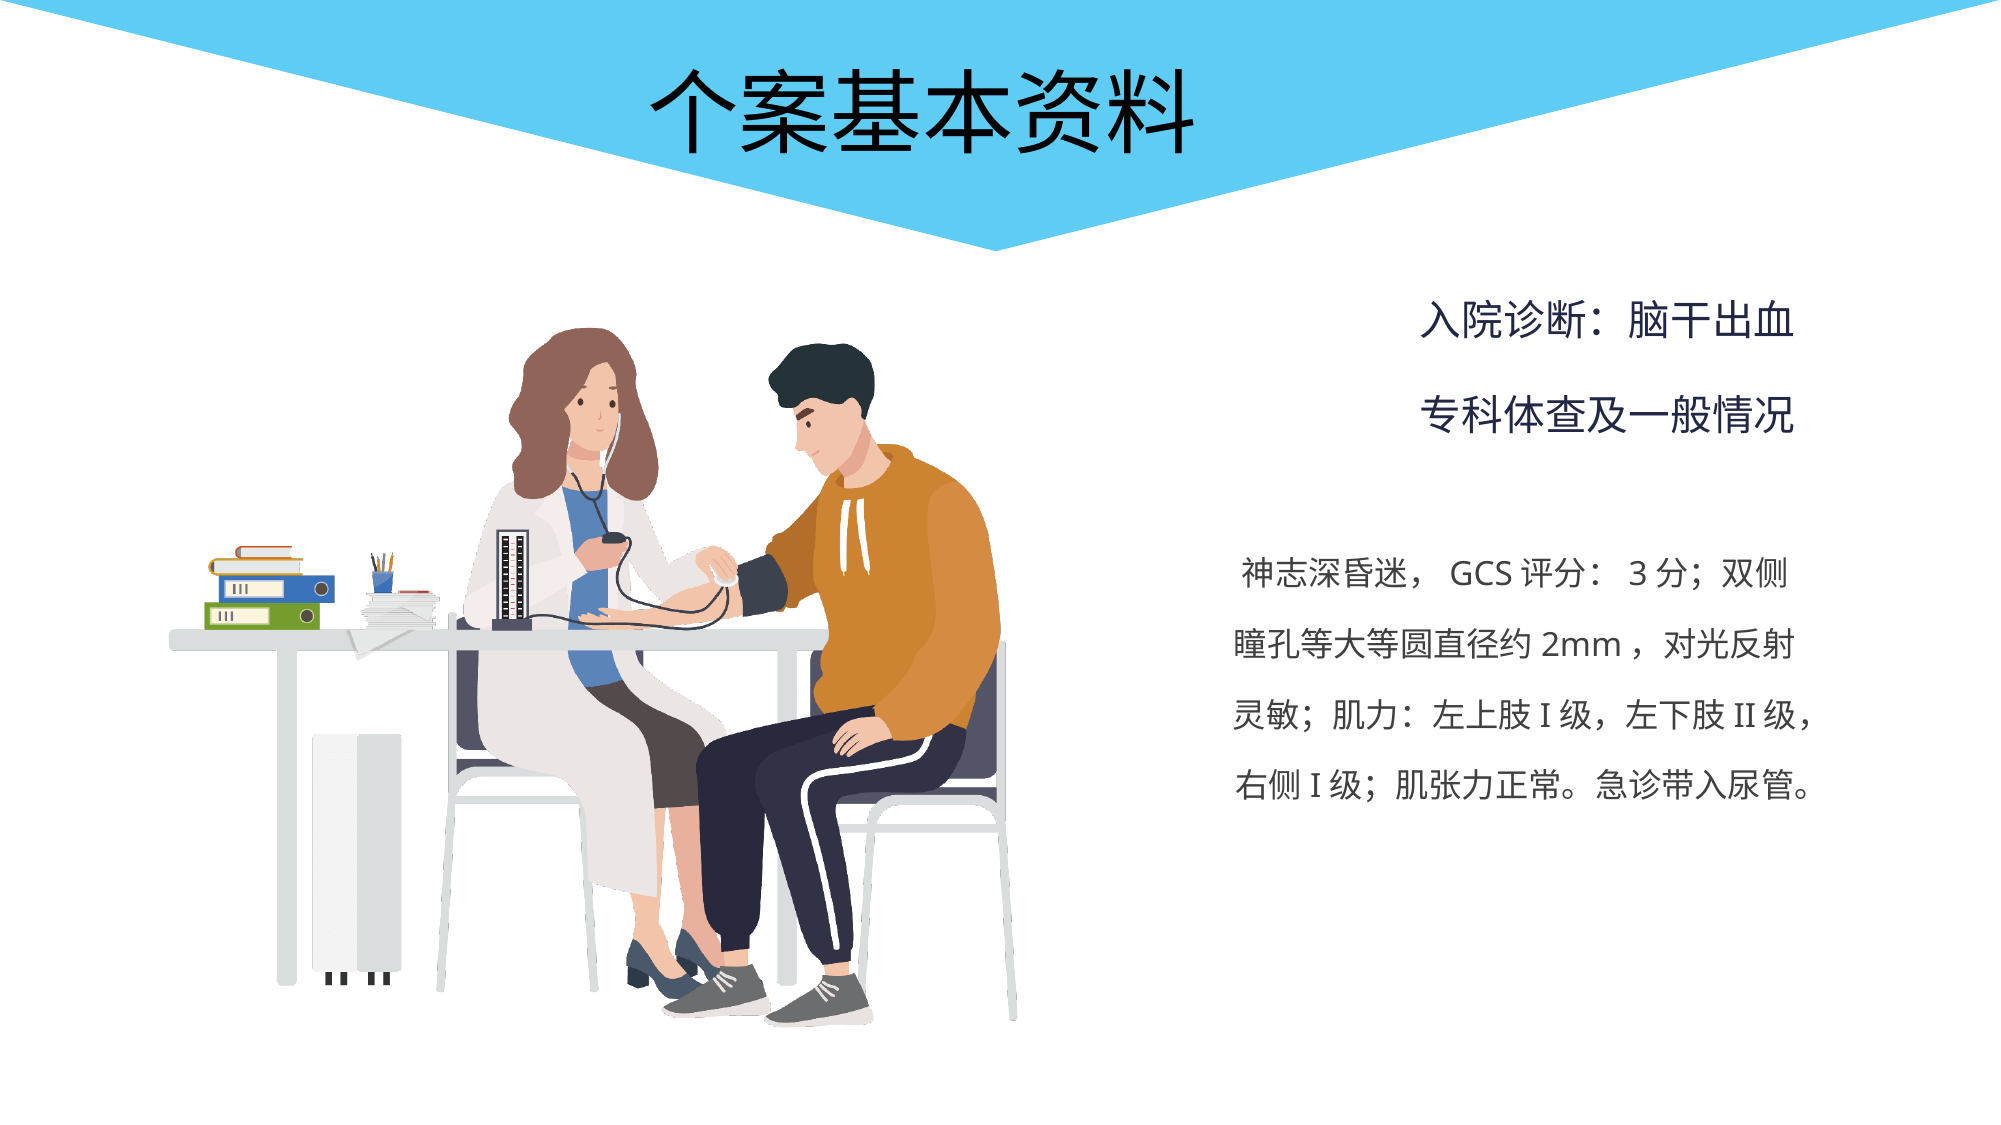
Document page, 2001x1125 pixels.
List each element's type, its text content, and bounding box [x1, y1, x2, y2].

picture [106, 251, 1087, 1091]
text_box [0, 0, 2000, 171]
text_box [1403, 286, 1813, 448]
text_box 个案基本资料 [632, 47, 1324, 173]
text_box [681, 173, 1313, 251]
text_box 神志深昏迷，GCS评分：3分；双侧瞳孔等大等圆直径约2mm，对光反射灵敏；肌力：左上肢I级，左下肢II级，右侧I级；肌张力正常。急诊带入尿管。 [1217, 513, 1813, 812]
